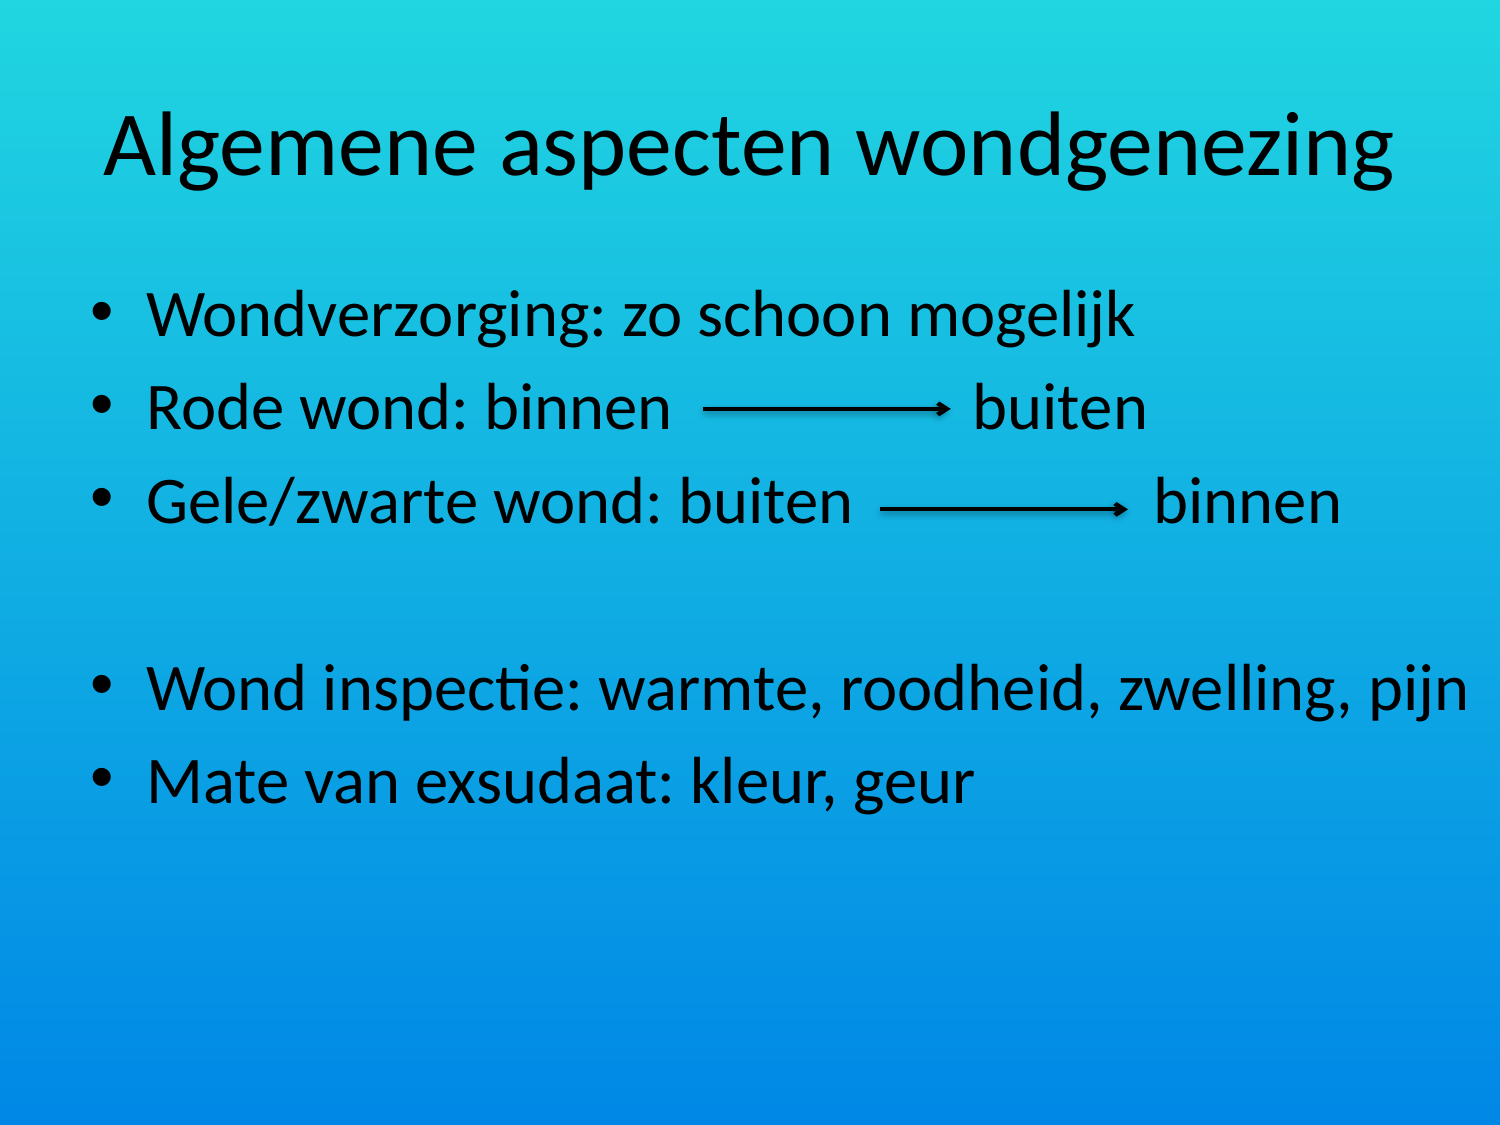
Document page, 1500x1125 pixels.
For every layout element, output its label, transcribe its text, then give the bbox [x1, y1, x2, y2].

list Wondverzorging: zo schoon mogelijk Rode wond: binnen buiten Gele/zwarte wond: buiten binnen Wond inspectie: warmte, roodheid, zwelling, pijn Mate van exsudaat: kleur, geur [75, 262, 1500, 1005]
title Algemene aspecten wondgenezing [75, 45, 1425, 233]
